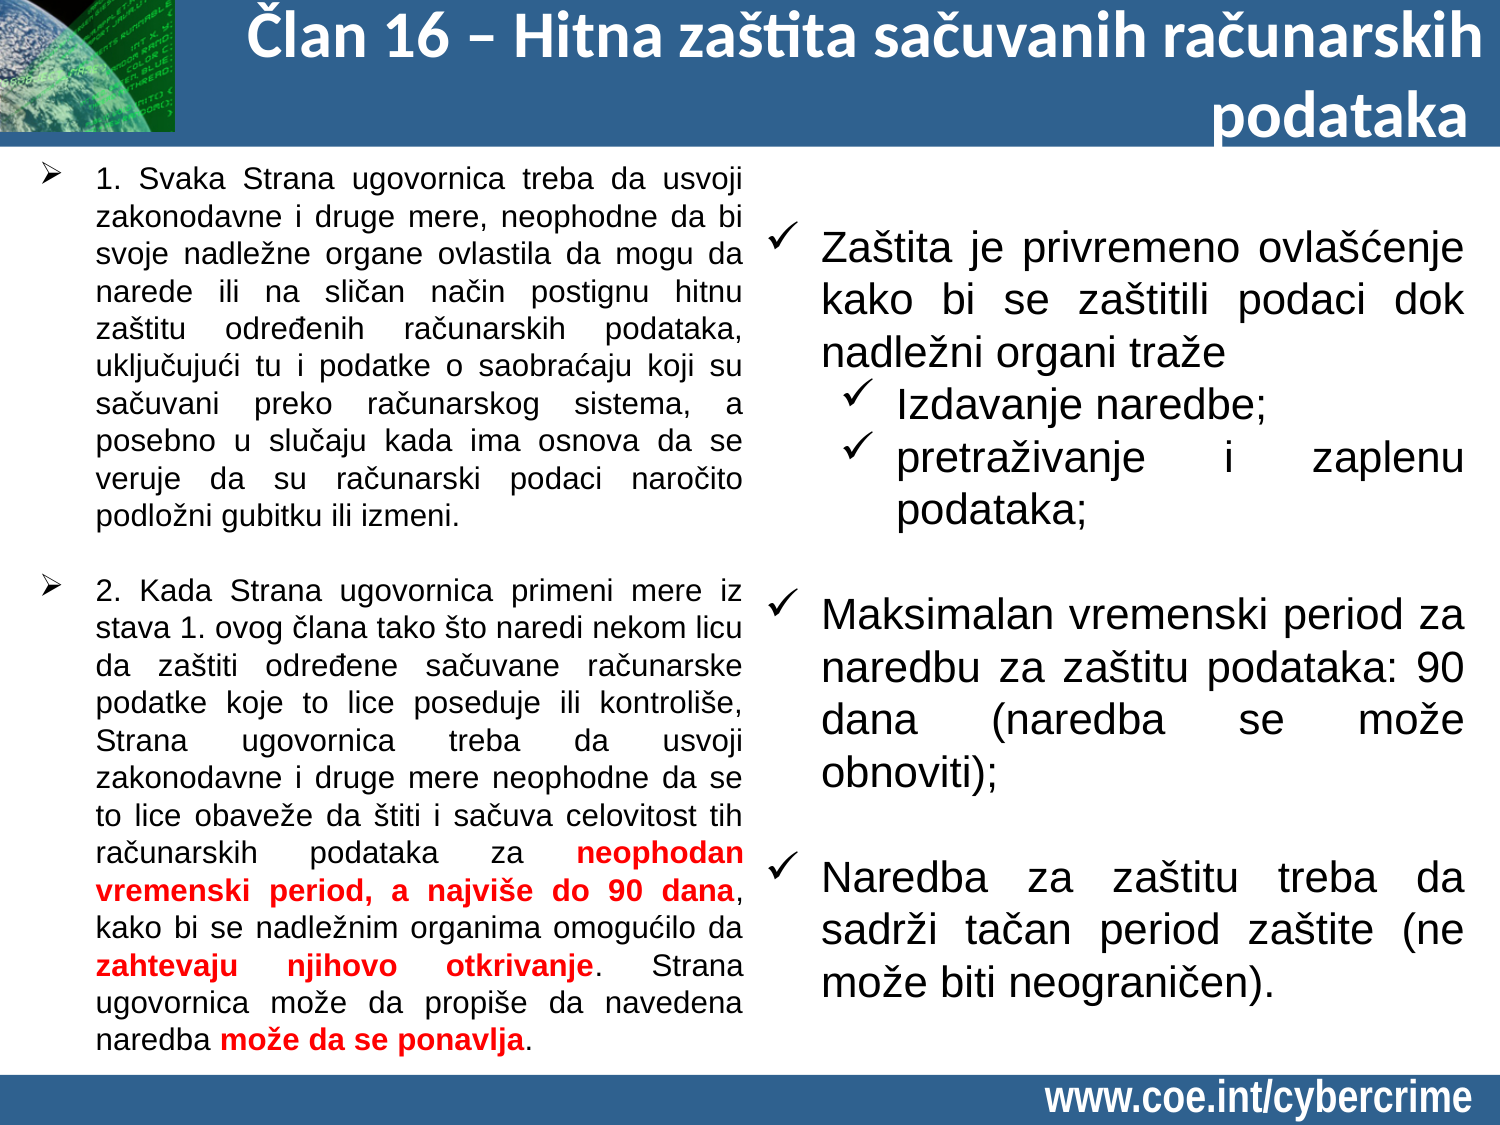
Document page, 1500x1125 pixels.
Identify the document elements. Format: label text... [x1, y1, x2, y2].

text_box Član 16 – Hitna zaštita sačuvanih računarskih podataka [0, 0, 1500, 149]
text_box [0, 1073, 1030, 1125]
text_box Zaštita je privremeno ovlašćenje kako bi se zaštitili podaci dok nadležni organi traže Izdavanje naredbe; pretraživanje i zaplenu podataka; Maksimalan vremenski period za naredbu za zaštitu podataka: 90 dana (naredba se može obnoviti); Naredba za zaštitu treba da sadrži tačan period zaštite (ne može biti neograničen). [749, 211, 1480, 1014]
text_box 1. Svaka Strana ugovornica treba da usvoji zakonodavne i druge mere, neophodne da bi svoje nadležne organe ovlastila da mogu da narede ili na sličan način postignu hitnu zaštitu određenih računarskih podataka, uključujući tu i podatke o saobraćaju koji su sačuvani preko računarskog sistema, a posebno u slučaju kada ima osnova da se veruje da su računarski podaci naročito podložni gubitku ili izmeni. 2. Kada Strana ugovornica primeni mere iz stava 1. ovog člana tako što naredi nekom licu da zaštiti određene sačuvane računarske podatke koje to lice poseduje ili kontroliše, Strana ugovornica treba da usvoji zakonodavne i druge mere neophodne da se to lice obaveže da štiti i sačuva celovitost tih računarskih podataka za neophodan vremenski period, a najviše do 90 dana, kako bi se nadležnim organima omogućilo da zahtevaju njihovo otkrivanje. Strana ugovornica može da propiše da navedena naredba može da se ponavlja. [24, 151, 759, 1065]
picture [0, 0, 175, 132]
text_box www.coe.int/cybercrime [1030, 1059, 1500, 1125]
